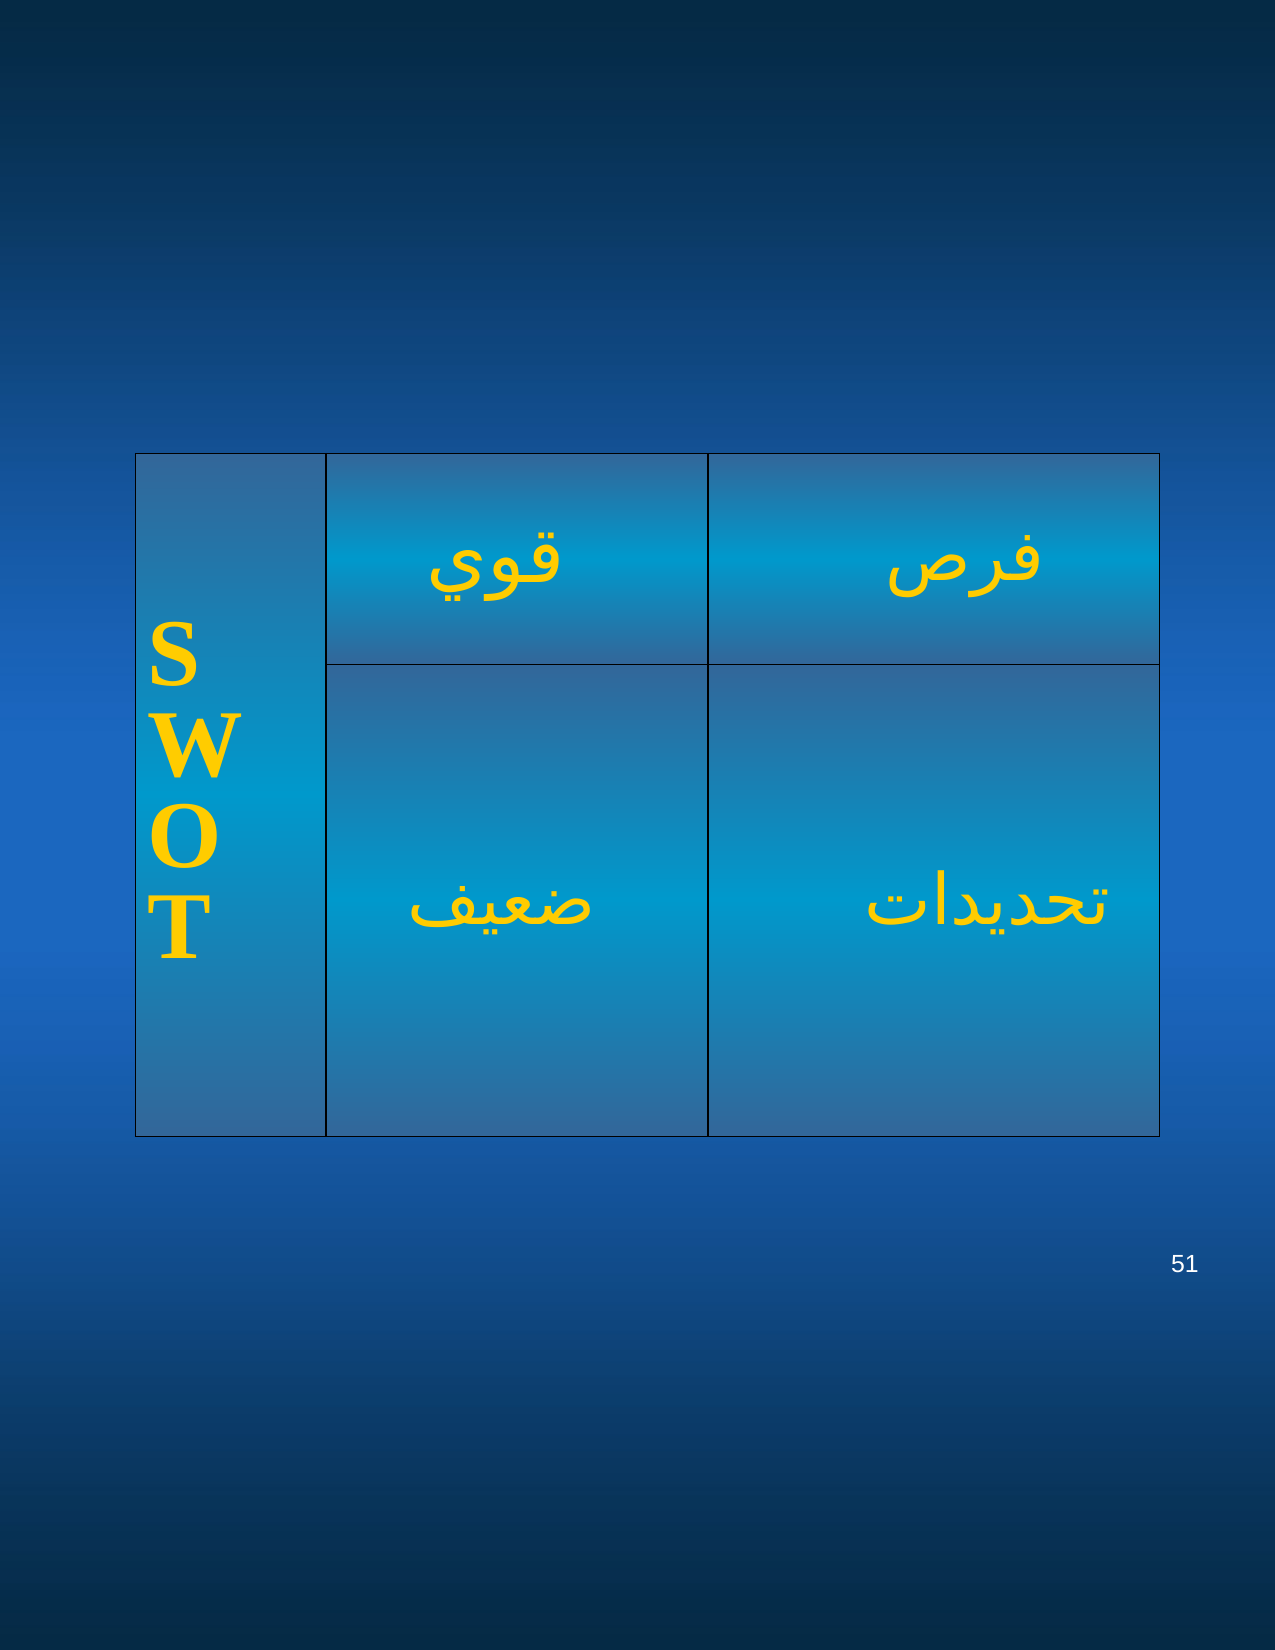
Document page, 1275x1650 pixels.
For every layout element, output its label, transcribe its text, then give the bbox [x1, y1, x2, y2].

text_box 51 [913, 1217, 1212, 1284]
table_cell ضعيف [327, 665, 707, 1136]
table_cell تحديدات [709, 665, 1159, 1136]
table_header S W O T [136, 454, 325, 1136]
table_header فرص [709, 454, 1159, 664]
table_header قوي [327, 454, 707, 664]
picture [0, 0, 1275, 1650]
